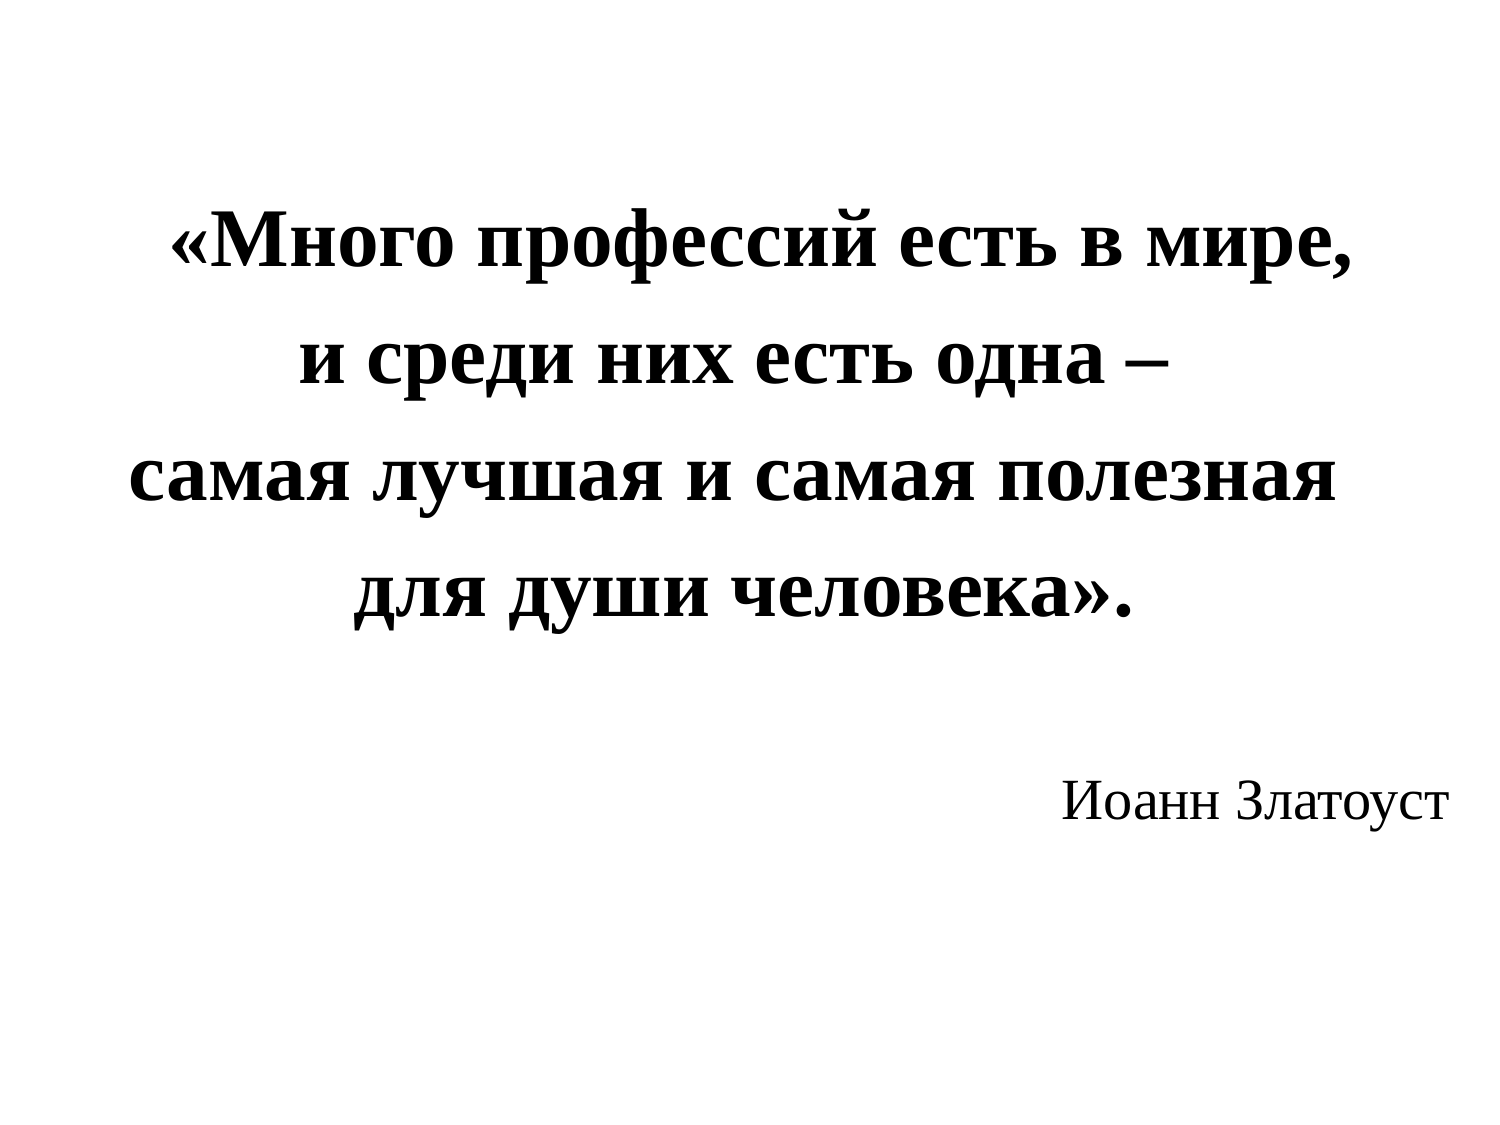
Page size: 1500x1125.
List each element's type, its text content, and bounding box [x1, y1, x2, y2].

list «Много профессий есть в мире, и среди них есть одна – самая лучшая и самая полезная для души человека». Иоанн Златоуст [23, 175, 1465, 1005]
